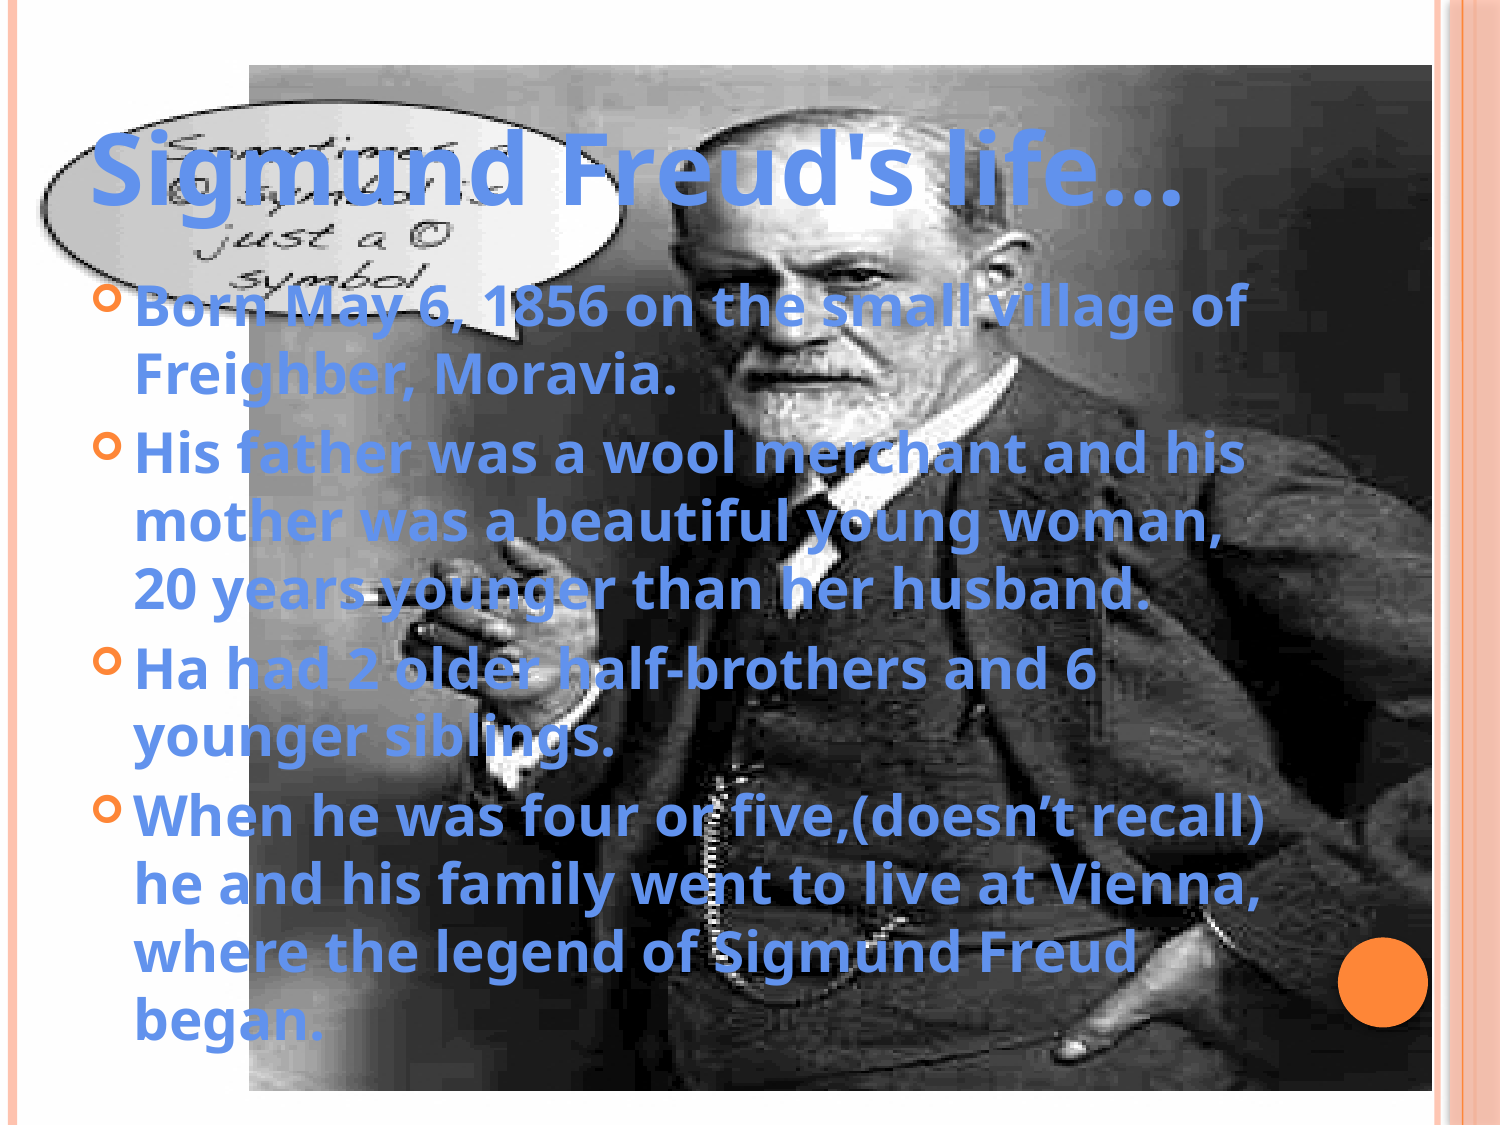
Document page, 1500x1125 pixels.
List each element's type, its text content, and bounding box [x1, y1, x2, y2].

list Born May 6, 1856 on the small village of Freighber, Moravia. His father was a wool merchant and his mother was a beautiful young woman, 20 years younger than her husband. Ha had 2 older half-brothers and 6 younger siblings. When he was four or five,(doesn’t recall) he and his family went to live at Vienna, where the legend of Sigmund Freud began. [75, 262, 1300, 1062]
picture [18, 0, 1434, 1125]
title Sigmund Freud's life… [75, 45, 1300, 233]
picture [1441, 0, 1449, 1125]
picture [0, 0, 7, 1125]
